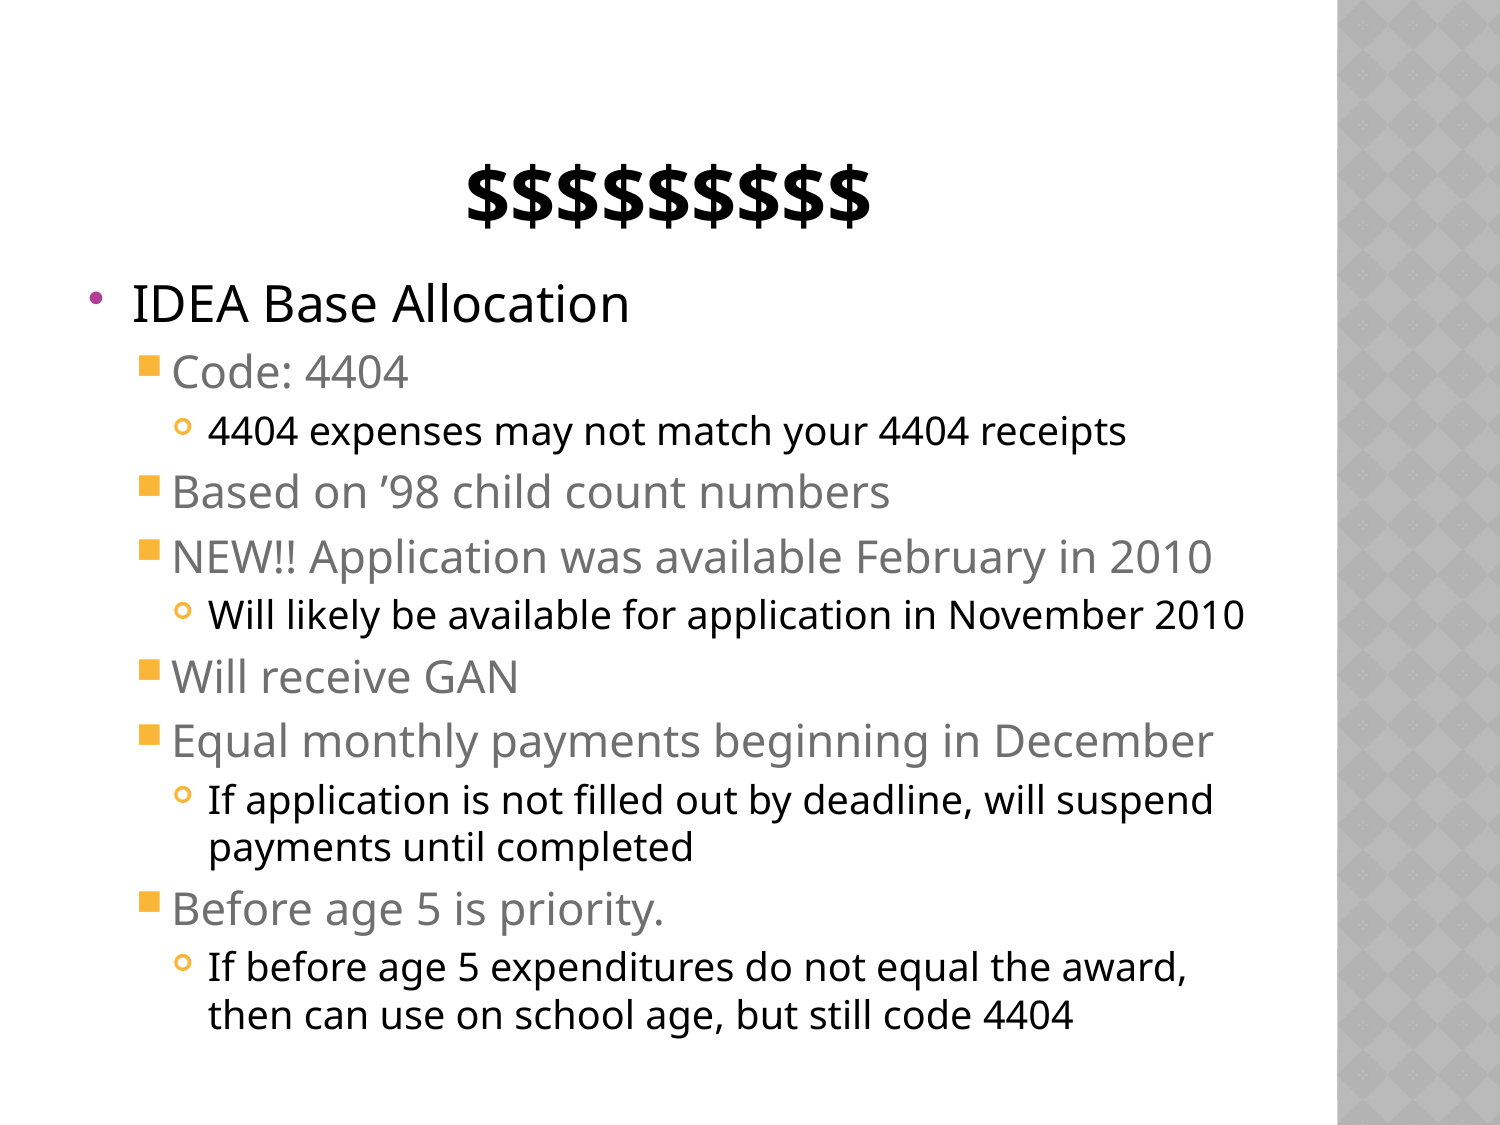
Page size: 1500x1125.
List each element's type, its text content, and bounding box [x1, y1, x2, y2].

title $$$$$$$$$ [75, 52, 1263, 240]
list IDEA Base Allocation Code: 4404 4404 expenses may not match your 4404 receipts Based on ’98 child count numbers NEW!! Application was available February in 2010 Will likely be available for application in November 2010 Will receive GAN Equal monthly payments beginning in December If application is not filled out by deadline, will suspend payments until completed Before age 5 is priority. If before age 5 expenditures do not equal the award, then can use on school age, but still code 4404 [75, 264, 1263, 1059]
